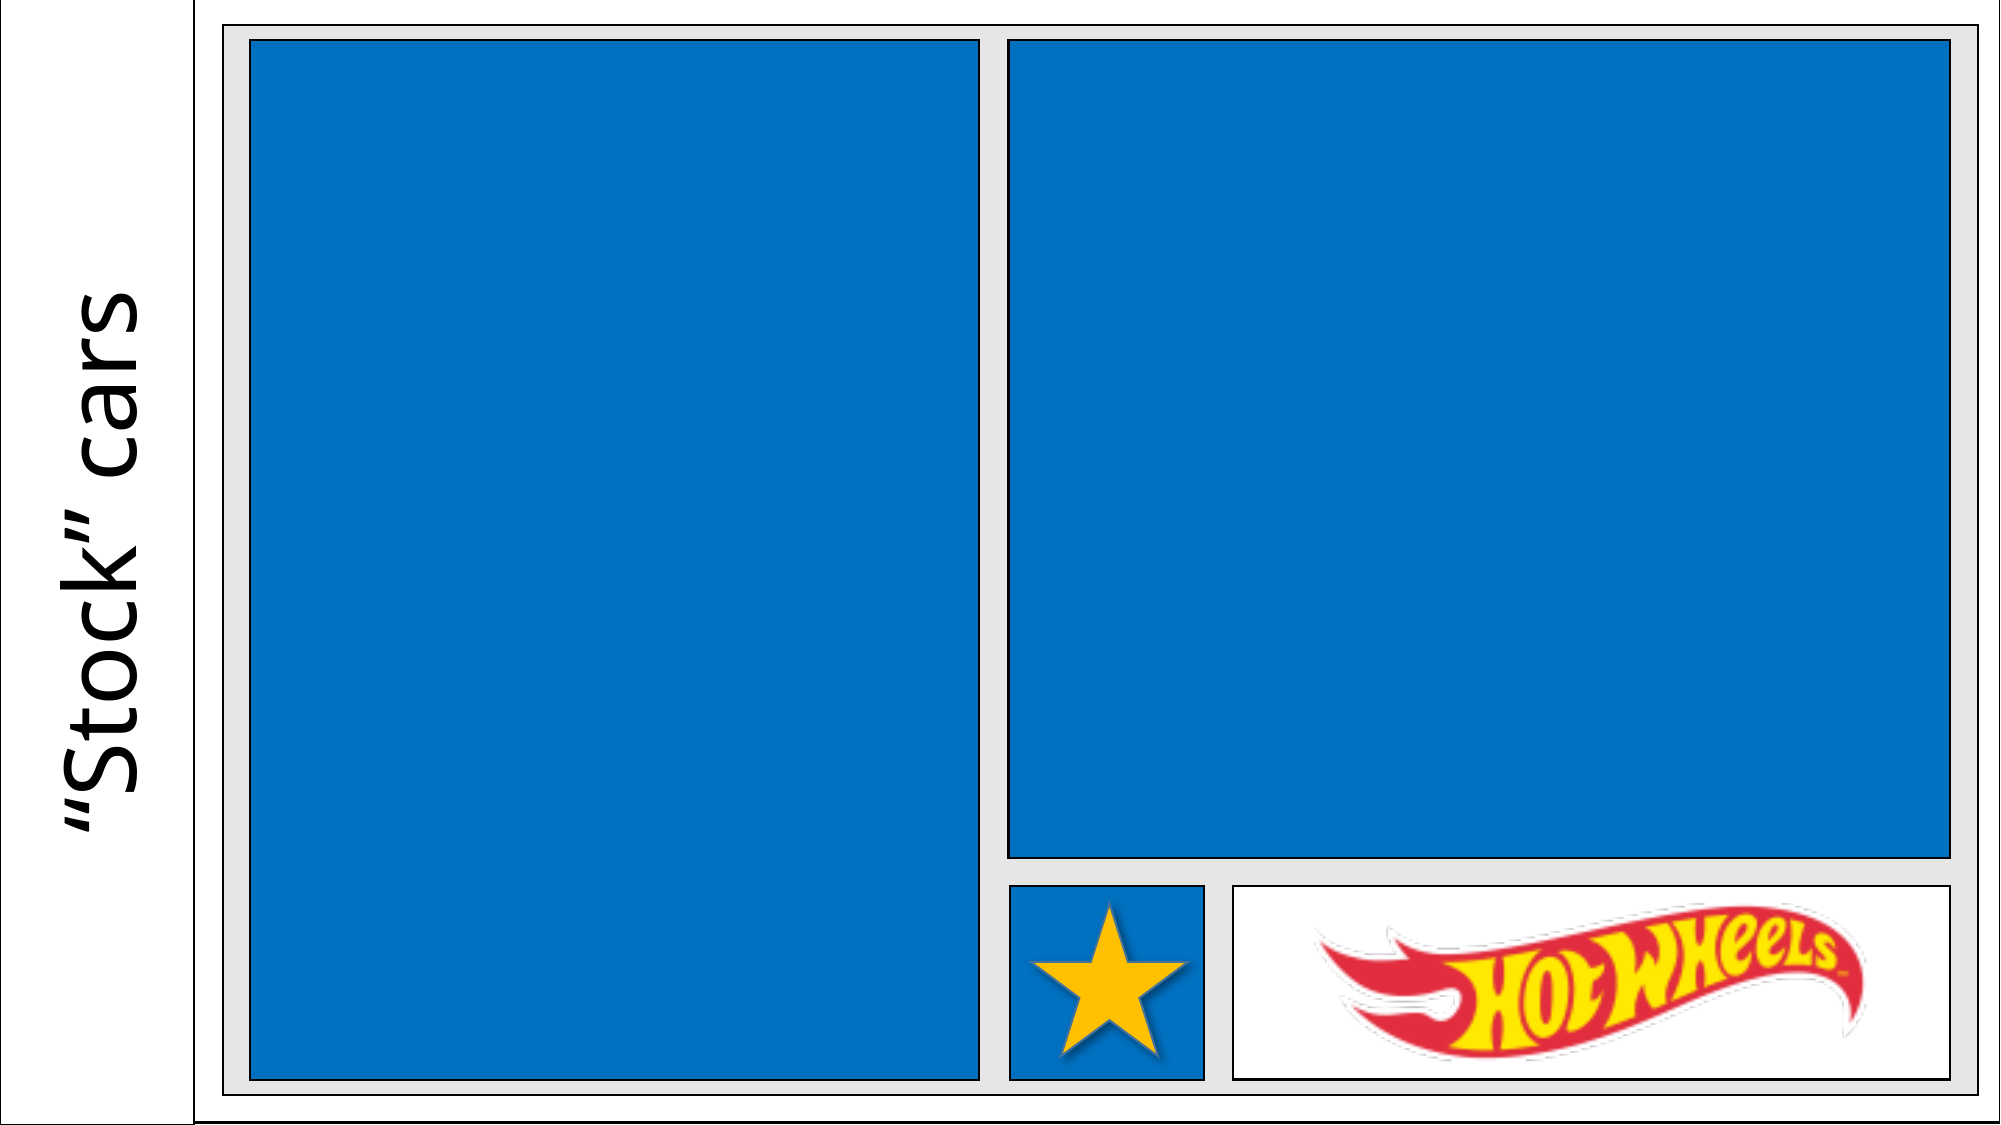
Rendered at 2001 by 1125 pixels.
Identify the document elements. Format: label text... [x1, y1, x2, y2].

text_box [1007, 39, 1951, 859]
text_box [249, 39, 980, 1081]
text_box [0, 0, 195, 1125]
text_box [1027, 900, 1192, 1060]
text_box [1232, 885, 1951, 1081]
picture [1313, 902, 1869, 1064]
text_box [222, 24, 1979, 1096]
title “Stock” cars [15, 40, 166, 1083]
text_box [195, 0, 2000, 1124]
text_box [1009, 885, 1205, 1081]
